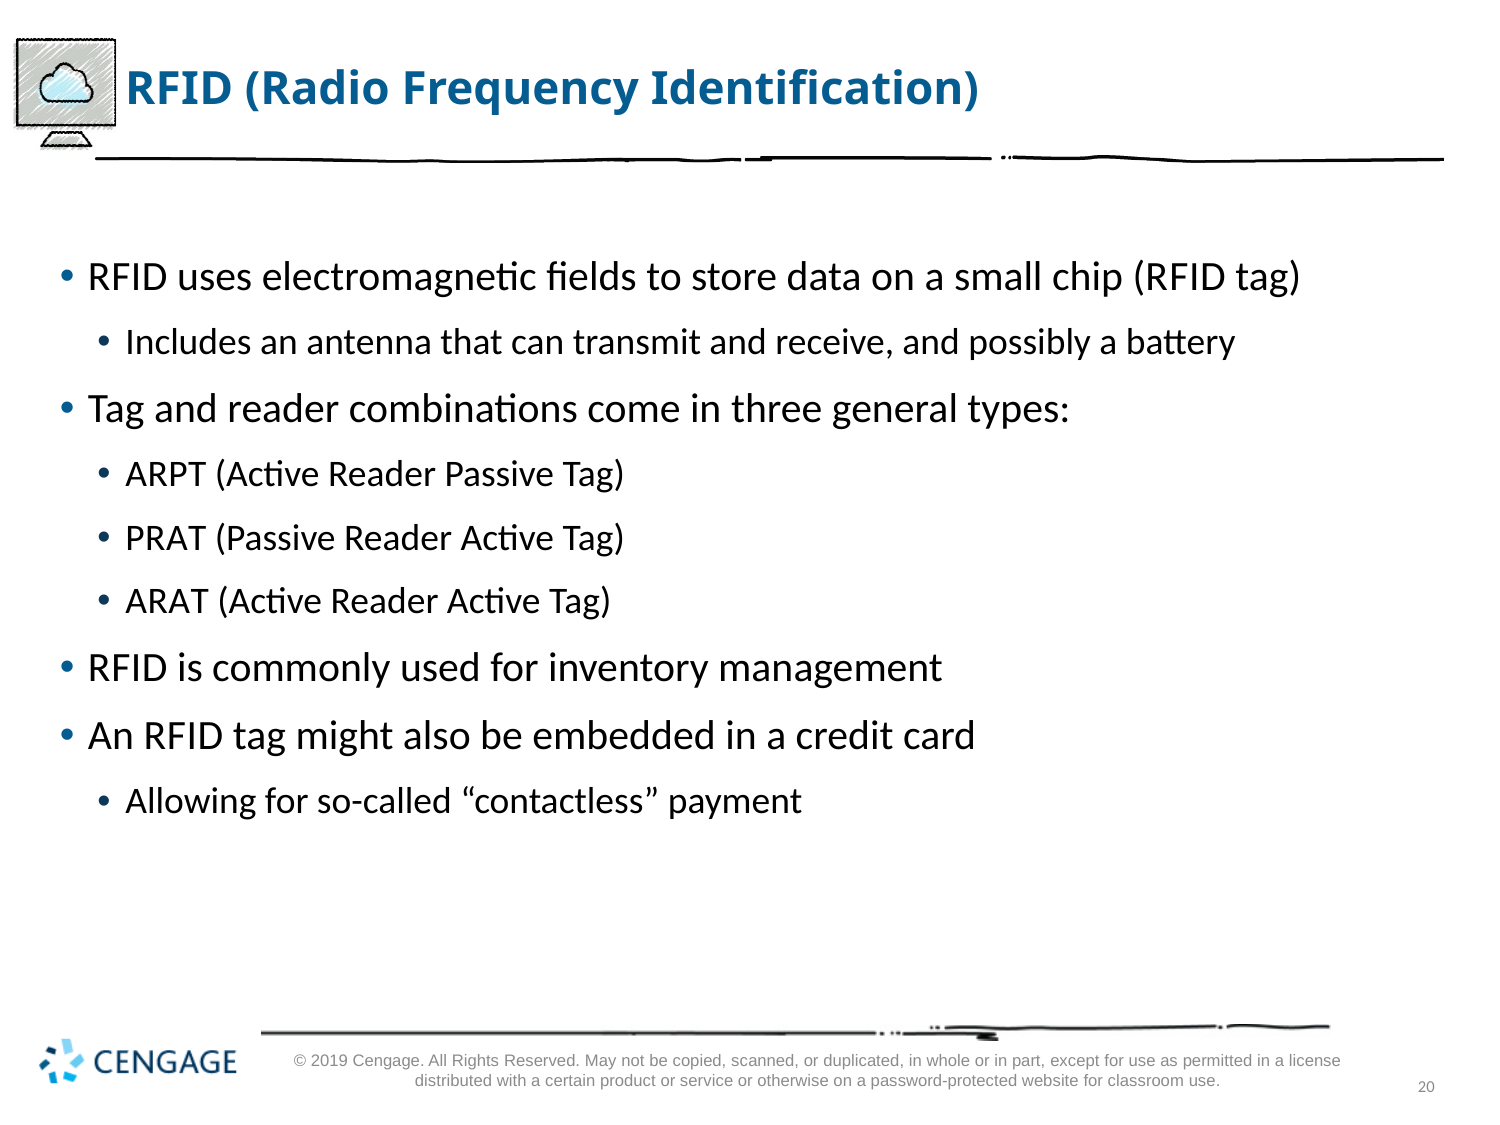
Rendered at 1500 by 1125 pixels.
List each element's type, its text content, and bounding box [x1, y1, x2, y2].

title R F I D (Radio Frequency Identification) [125, 66, 1442, 116]
picture [13, 36, 117, 151]
picture [95, 155, 1444, 163]
list R F I D uses electromagnetic fields to store data on a small chip (R F I D tag) Includes an antenna that can transmit and receive, and possibly a battery Tag and reader combinations come in three general types: A R P T (Active Reader Passive Tag) P R A T (Passive Reader Active Tag) A R A T (Active Reader Active Tag) R F I D is commonly used for inventory management An R F I D tag might also be embedded in a credit card Allowing for so-called “contactless” payment [59, 252, 1441, 829]
picture [261, 1024, 1331, 1041]
footer © 2019 Cengage. All Rights Reserved. May not be copied, scanned, or duplicated, in whole or in part, except for use as permitted in a license distributed with a certain product or service or otherwise on a password-protected website for classroom use. [262, 1050, 1375, 1091]
picture [19, 1025, 249, 1096]
